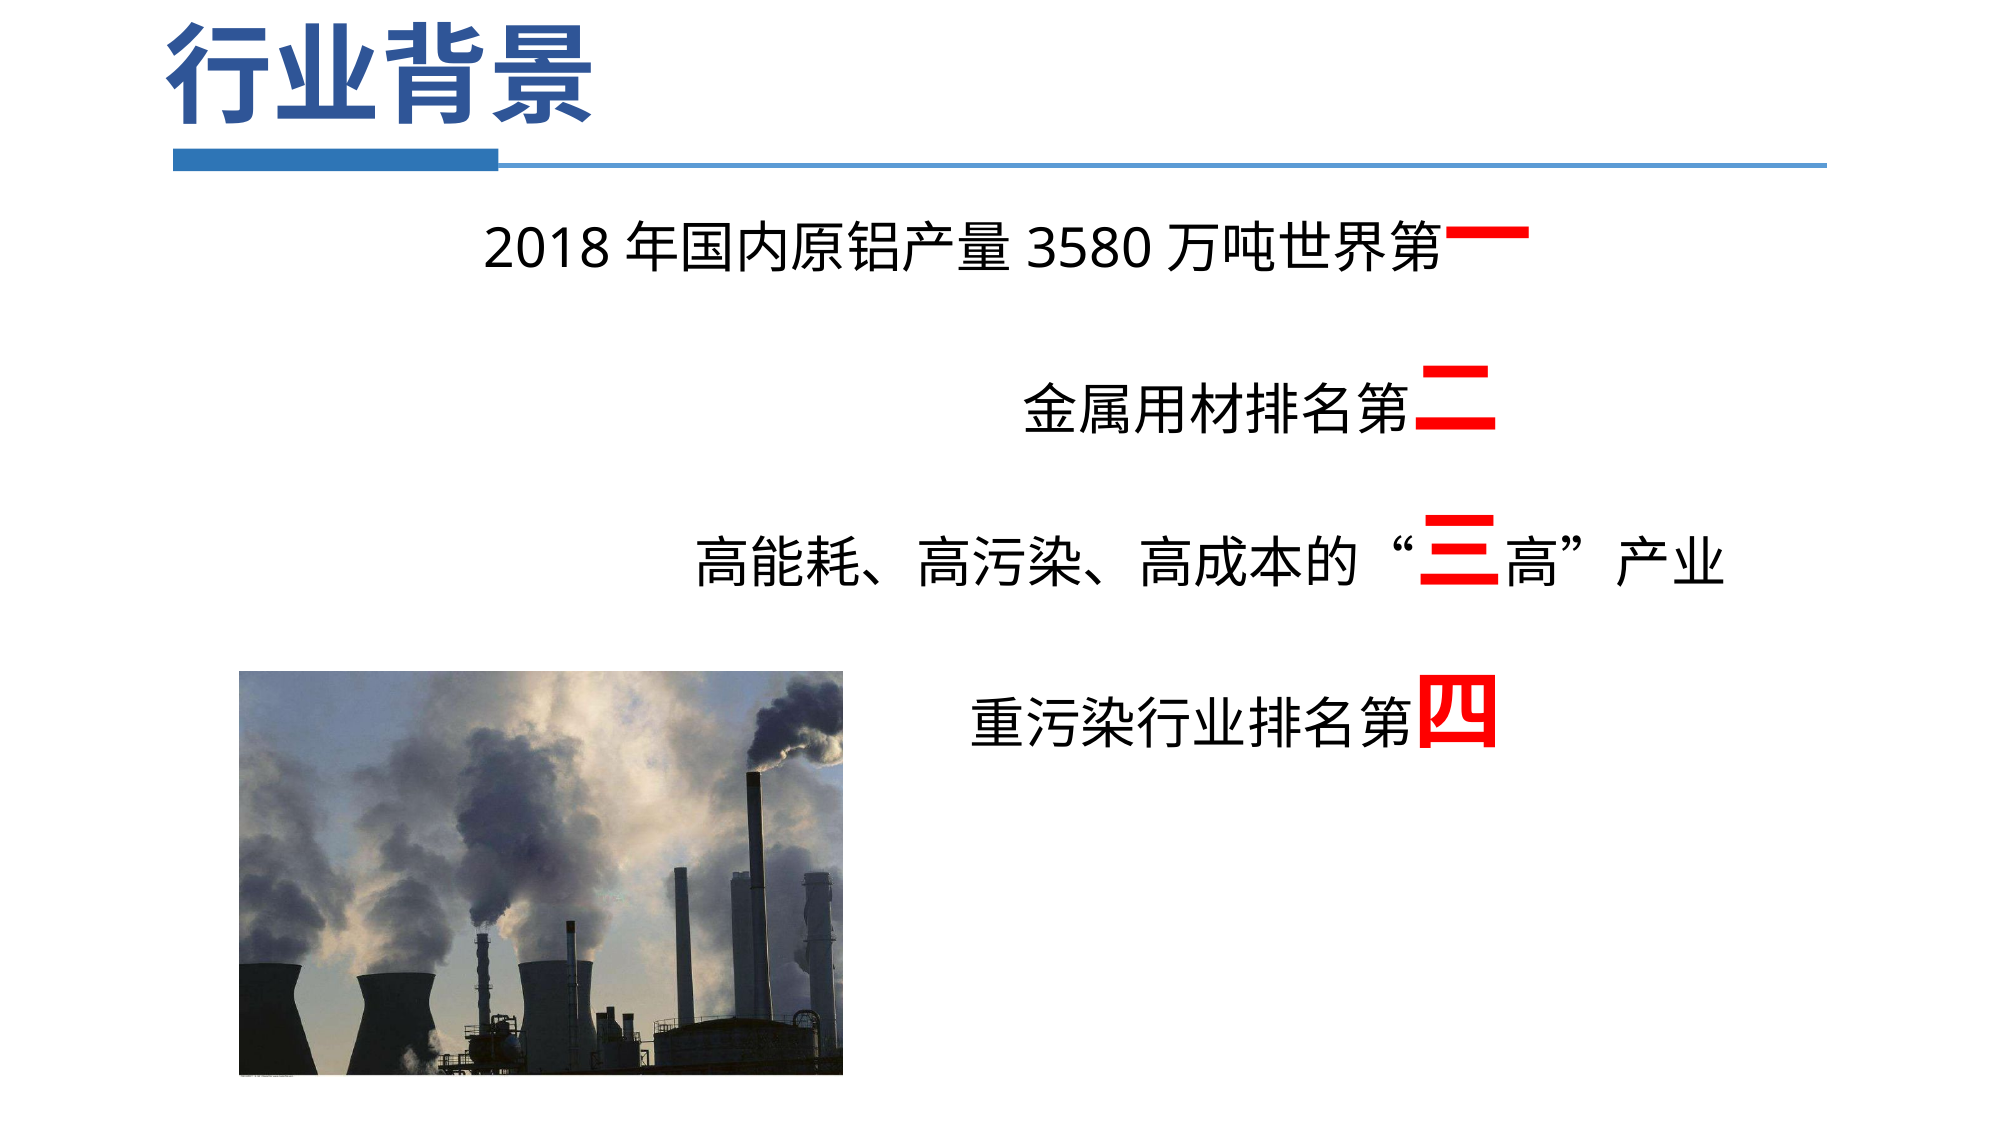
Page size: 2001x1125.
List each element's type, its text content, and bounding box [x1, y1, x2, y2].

text_box 金属用材排名第二 [1008, 333, 2000, 455]
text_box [173, 148, 1827, 172]
picture [239, 671, 843, 1077]
text_box 高能耗、高污染、高成本的“三高”产业 [679, 486, 1843, 608]
text_box 重污染行业排名第四 [955, 646, 1559, 769]
text_box 行业背景 [144, 0, 618, 146]
text_box 2018年国内原铝产量3580万吨世界第一 [469, 171, 1939, 293]
